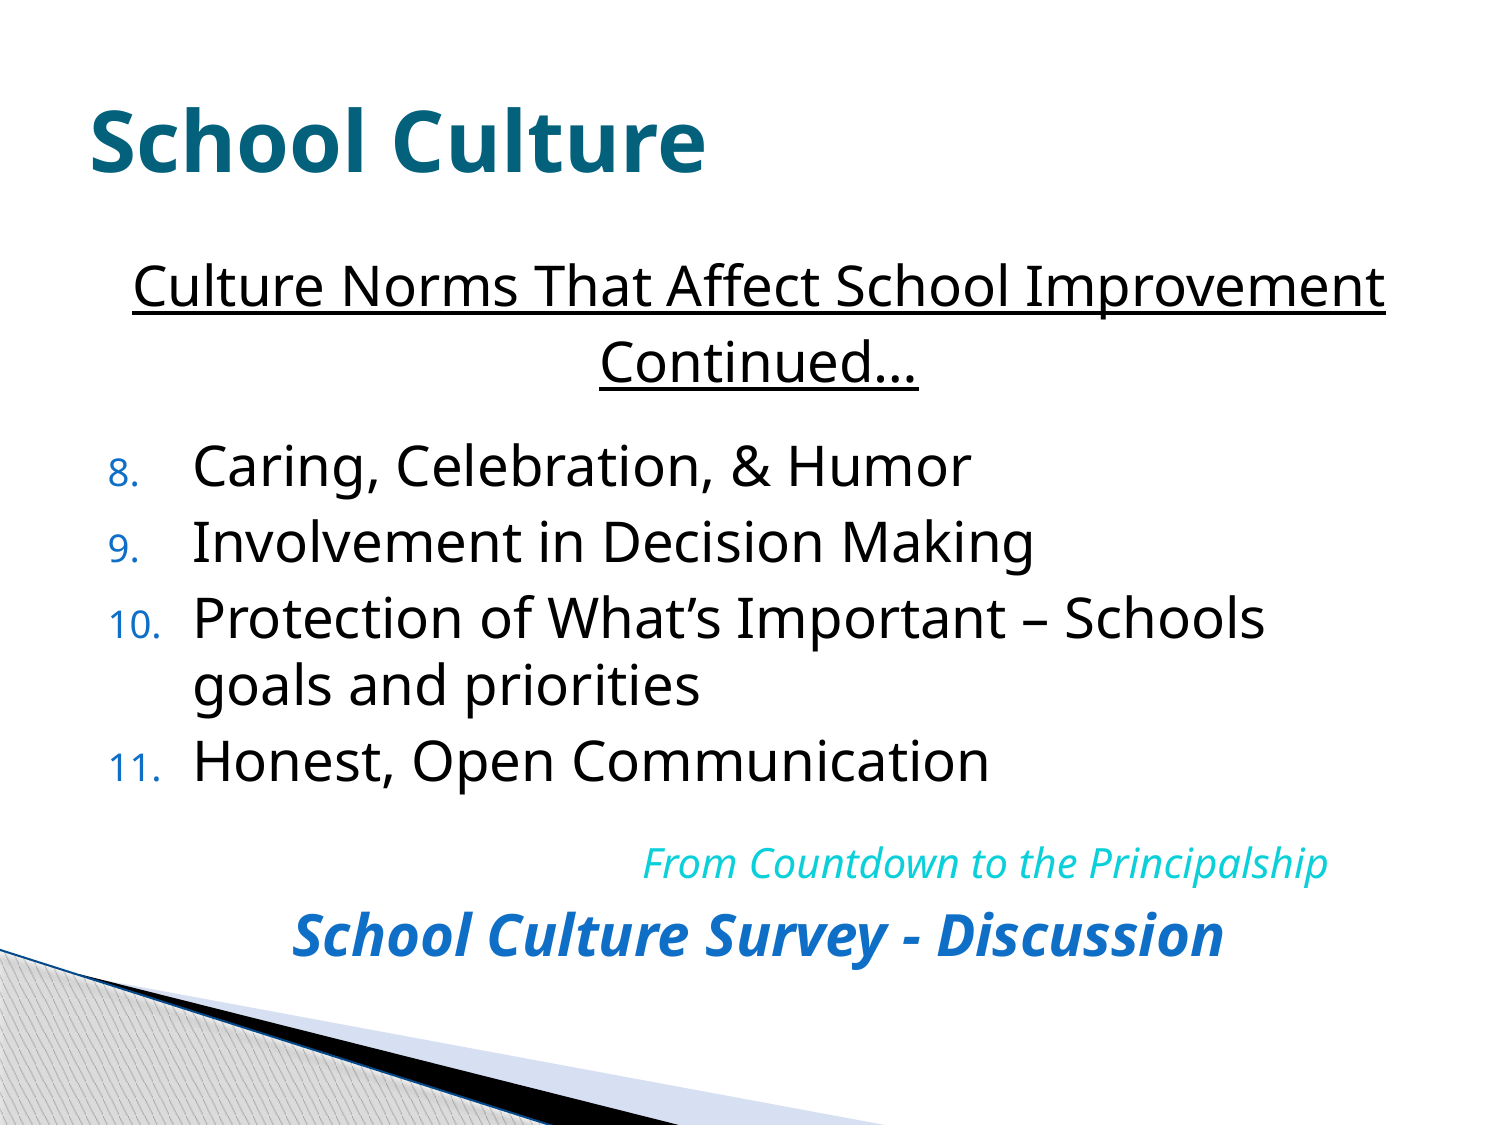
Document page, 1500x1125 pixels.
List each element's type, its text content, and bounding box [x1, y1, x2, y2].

list Culture Norms That Affect School Improvement Continued… Caring, Celebration, & Humor Involvement in Decision Making Protection of What’s Important – Schools goals and priorities Honest, Open Communication From Countdown to the Principalship School Culture Survey - Discussion [75, 243, 1425, 986]
title School Culture [75, 45, 1425, 233]
